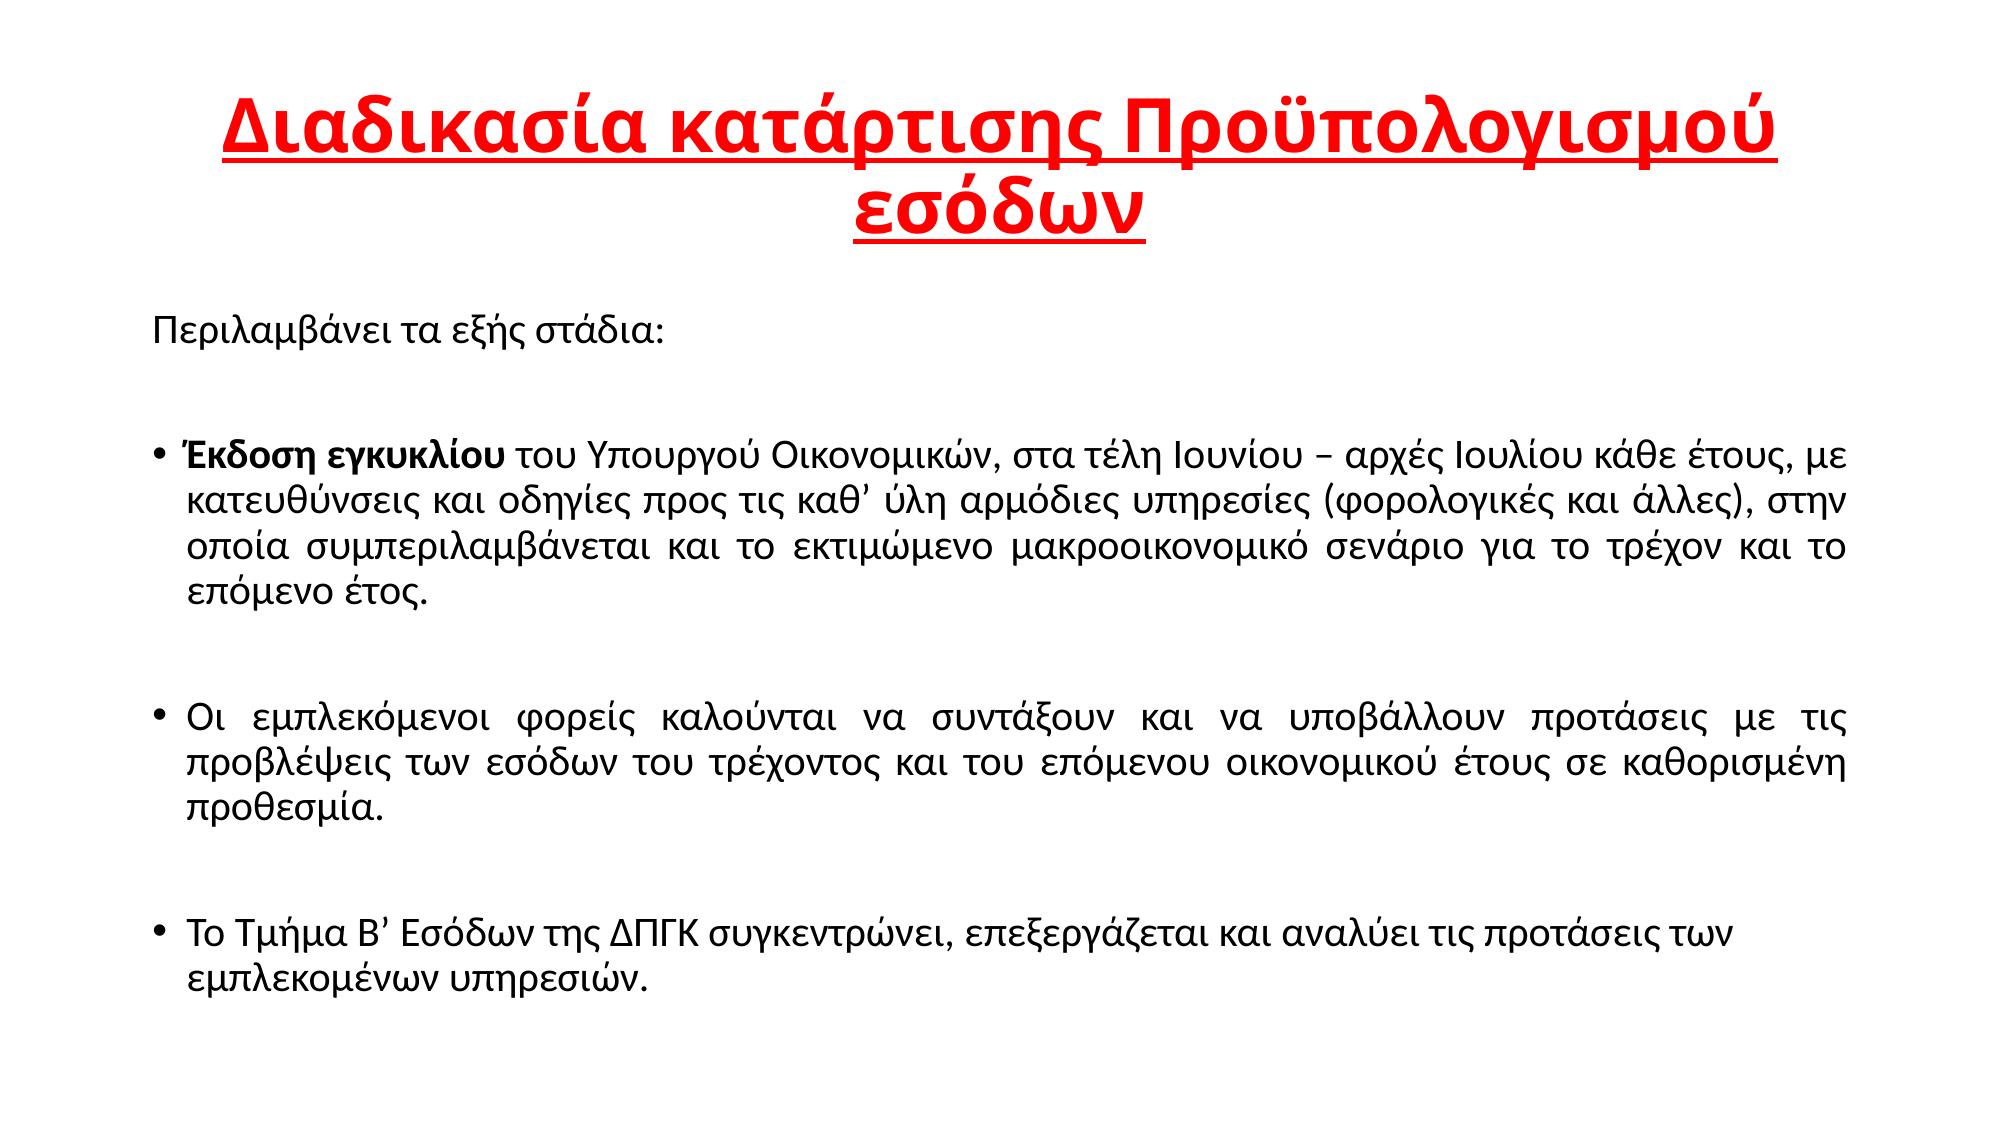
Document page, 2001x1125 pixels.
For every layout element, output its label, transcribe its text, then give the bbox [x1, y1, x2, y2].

title Διαδικασία κατάρτισης Προϋπολογισμού εσόδων [137, 59, 1863, 278]
list Περιλαμβάνει τα εξής στάδια: Έκδοση εγκυκλίου του Υπουργού Οικονομικών, στα τέλη Ιουνίου – αρχές Ιουλίου κάθε έτους, με κατευθύνσεις και οδηγίες προς τις καθ’ ύλη αρμόδιες υπηρεσίες (φορολογικές και άλλες), στην οποία συμπεριλαμβάνεται και το εκτιμώμενο μακροοικονομικό σενάριο για το τρέχον και το επόμενο έτος. Οι εμπλεκόμενοι φορείς καλούνται να συντάξουν και να υποβάλλουν προτάσεις με τις προβλέψεις των εσόδων του τρέχοντος και του επόμενου οικονομικού έτους σε καθορισμένη προθεσμία. Το Τμήμα Β’ Εσόδων της ΔΠΓΚ συγκεντρώνει, επεξεργάζεται και αναλύει τις προτάσεις των εμπλεκομένων υπηρεσιών. [137, 299, 1863, 1014]
